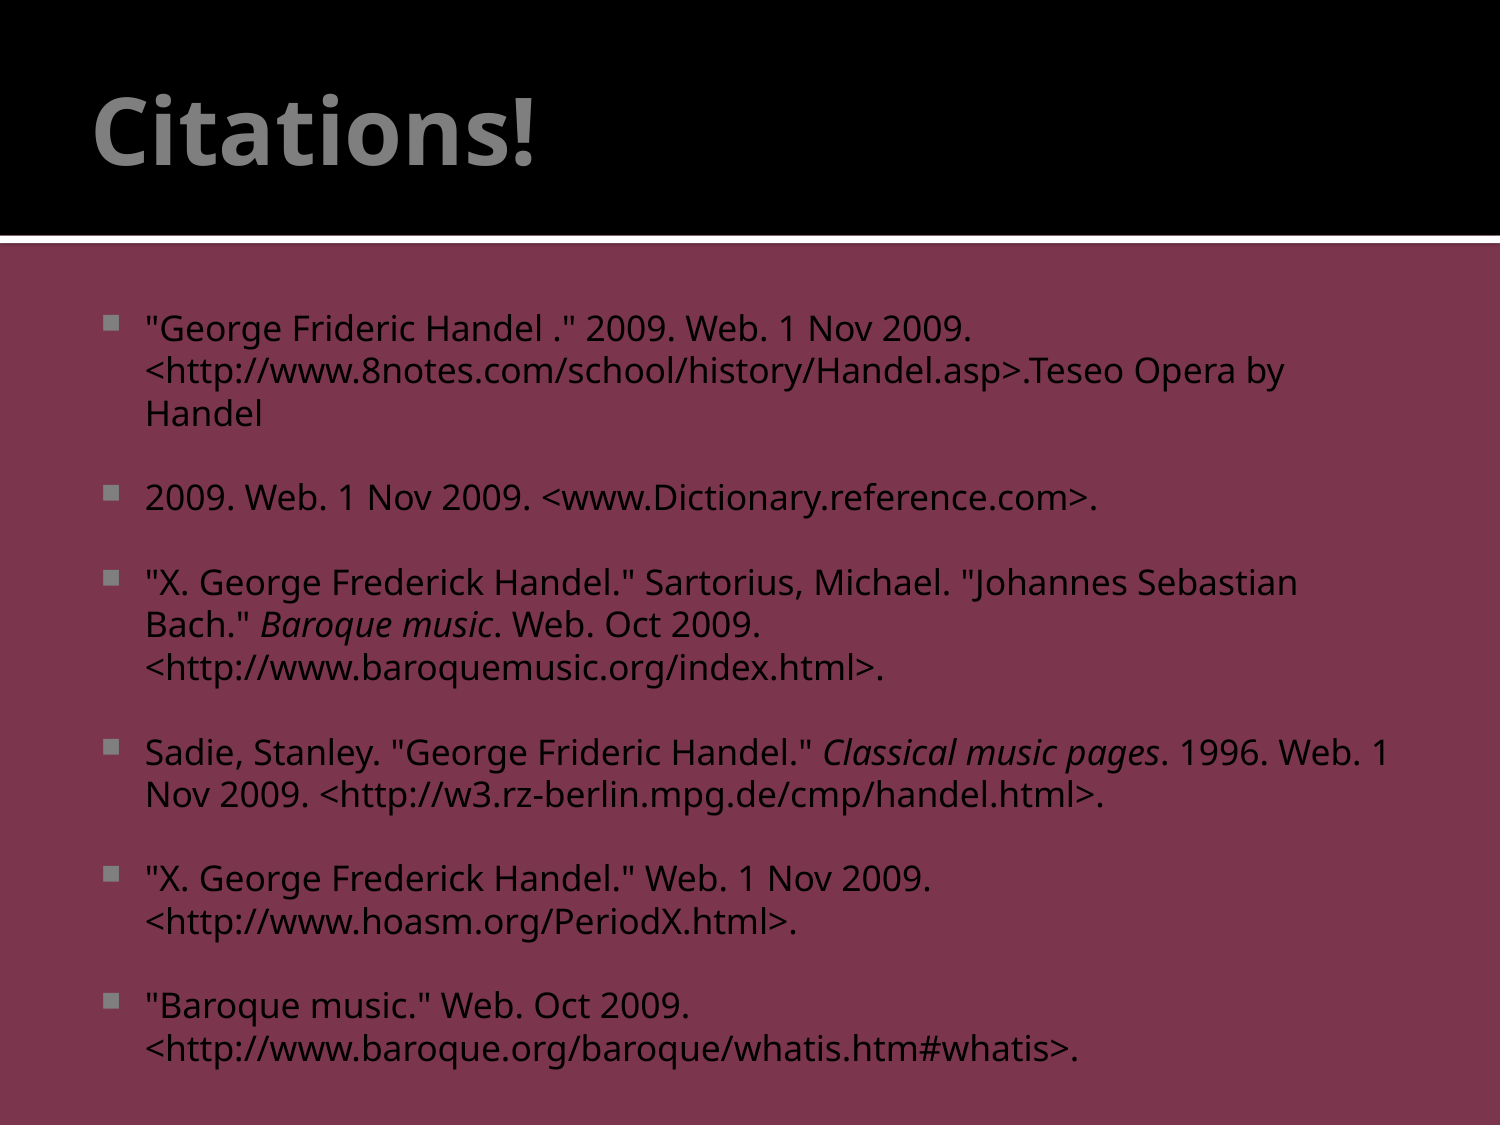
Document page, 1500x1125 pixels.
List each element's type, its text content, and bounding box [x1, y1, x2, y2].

list "George Frideric Handel ." 2009. Web. 1 Nov 2009. <http://www.8notes.com/school/history/Handel.asp>.Teseo Opera by Handel 2009. Web. 1 Nov 2009. <www.Dictionary.reference.com>. "X. George Frederick Handel." Sartorius, Michael. "Johannes Sebastian Bach." Baroque music. Web. Oct 2009. <http://www.baroquemusic.org/index.html>. Sadie, Stanley. "George Frideric Handel." Classical music pages. 1996. Web. 1 Nov 2009. <http://w3.rz-berlin.mpg.de/cmp/handel.html>. "X. George Frederick Handel." Web. 1 Nov 2009. <http://www.hoasm.org/PeriodX.html>. "Baroque music." Web. Oct 2009. <http://www.baroque.org/baroque/whatis.htm#whatis>. [75, 291, 1425, 1088]
title Citations! [75, 25, 1425, 231]
